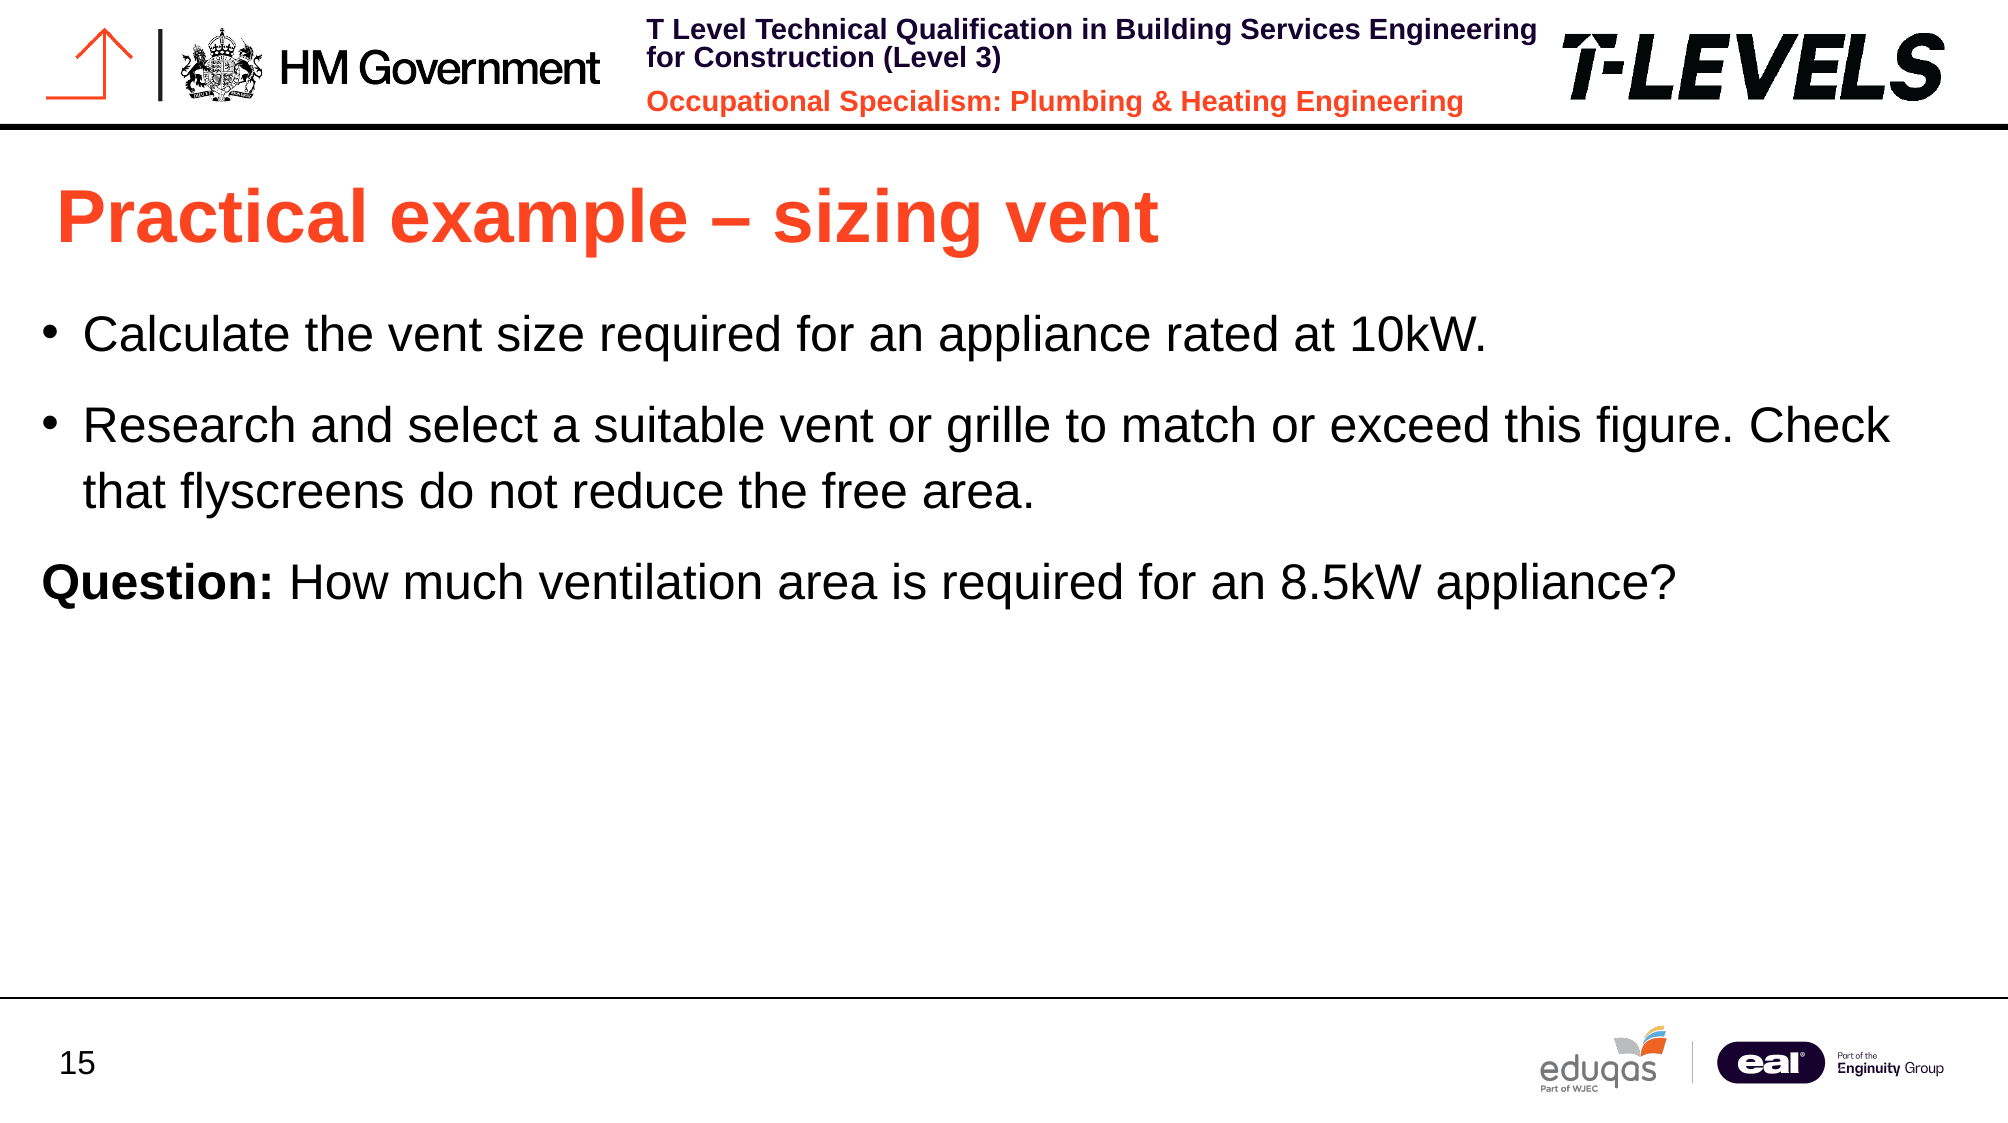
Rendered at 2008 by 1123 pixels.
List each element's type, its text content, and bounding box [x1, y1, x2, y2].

picture [1543, 25, 1964, 108]
title Practical example – sizing vent [41, 111, 1949, 295]
picture [1535, 1021, 1949, 1097]
picture [158, 28, 600, 102]
picture [41, 27, 139, 100]
list Calculate the vent size required for an appliance rated at 10kW. Research and select a suitable vent or grille to match or exceed this figure. Check that flyscreens do not reduce the free area. Question: How much ventilation area is required for an 8.5kW appliance? [41, 295, 1949, 975]
